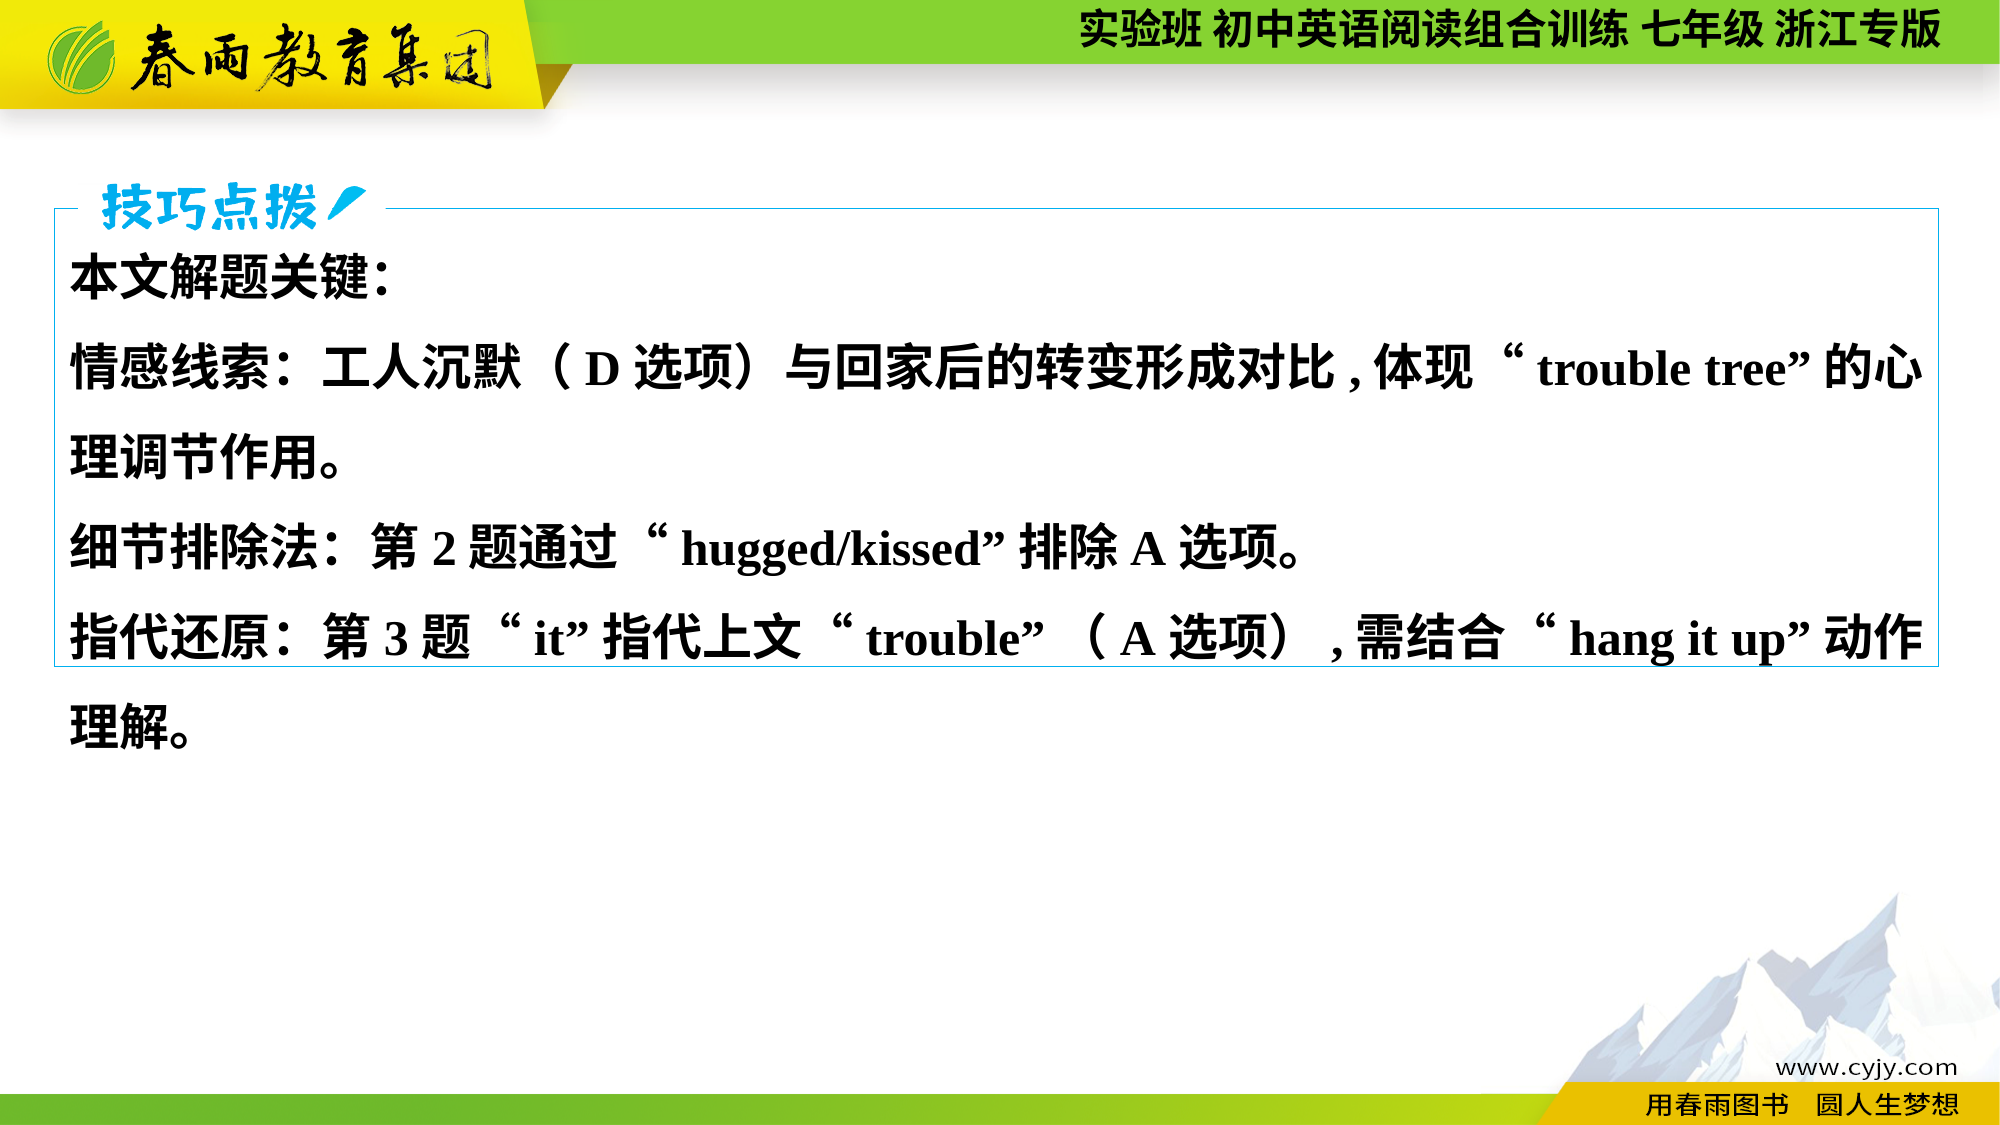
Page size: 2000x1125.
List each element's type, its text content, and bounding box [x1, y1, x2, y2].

picture [0, 0, 2000, 1125]
list 本文解题关键： 情感线索：工人沉默（D选项）与回家后的转变形成对比,体现“trouble tree”的心理调节作用。 细节排除法：第2题通过“hugged/kissed”排除A选项。 指代还原：第3题“it”指代上文“trouble”（A选项）,需结合“hang it up”动作理解。 [54, 208, 1939, 667]
